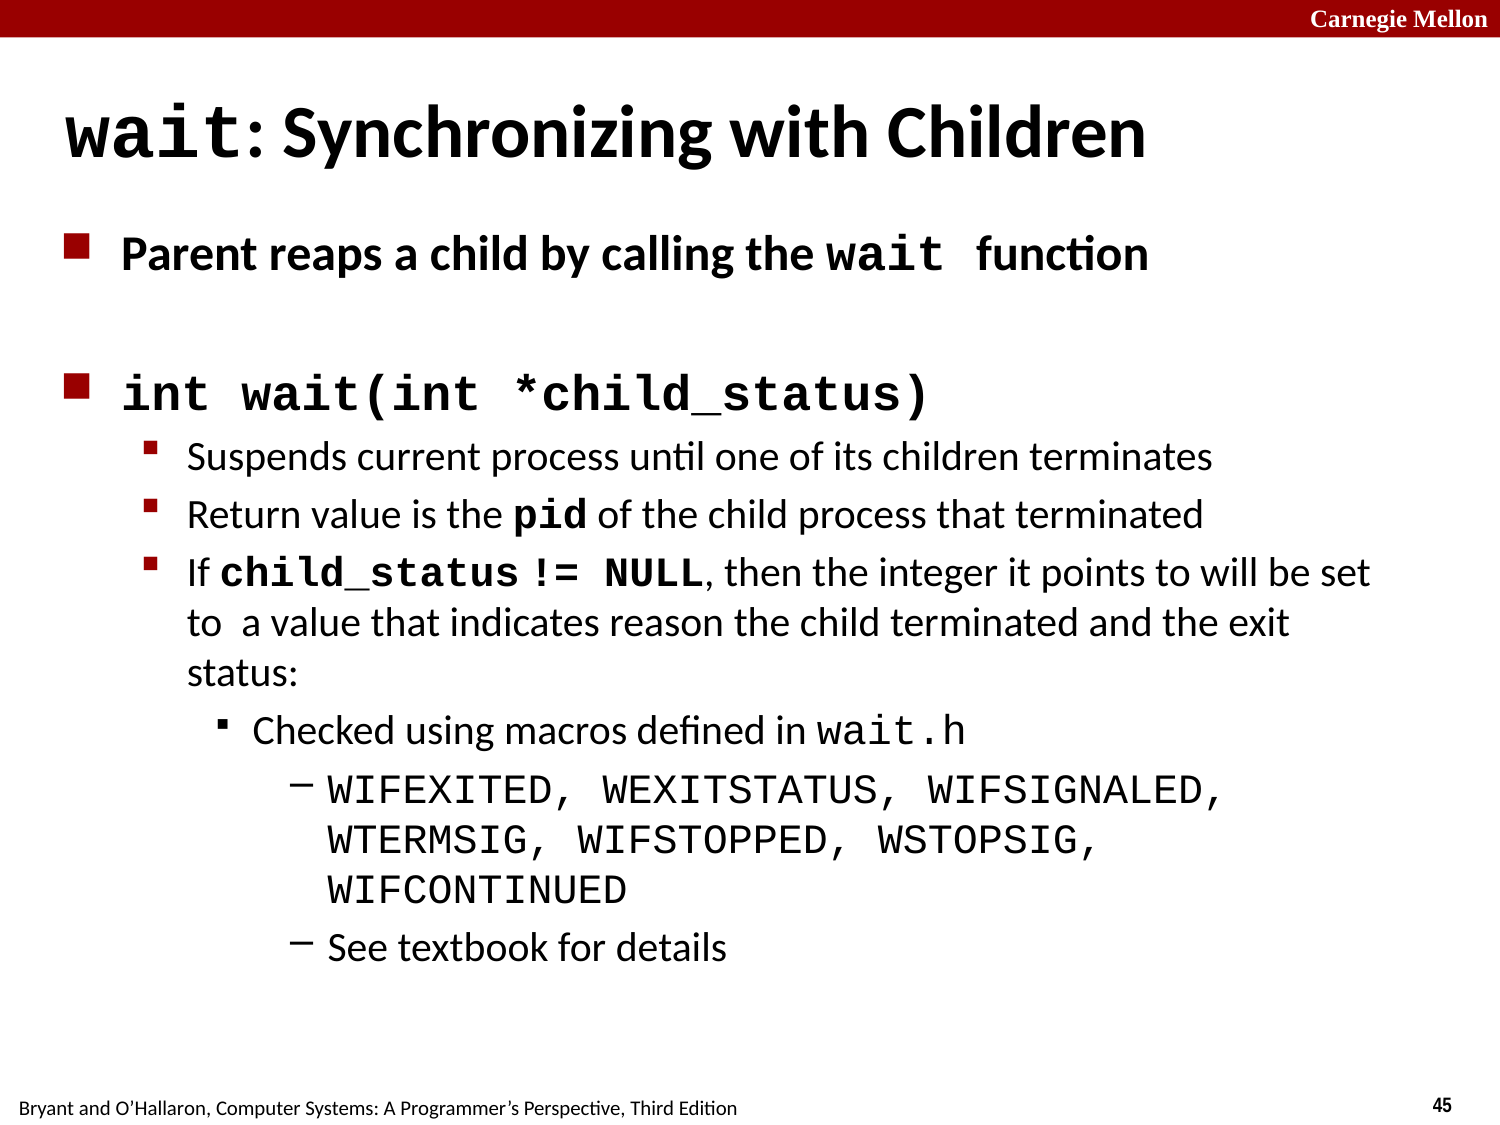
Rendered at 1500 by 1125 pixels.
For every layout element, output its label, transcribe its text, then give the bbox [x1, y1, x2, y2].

list Parent reaps a child by calling the wait function int wait(int *child_status) Suspends current process until one of its children terminates Return value is the pid of the child process that terminated If child_status != NULL, then the integer it points to will be set to a value that indicates reason the child terminated and the exit status: Checked using macros defined in wait.h WIFEXITED, WEXITSTATUS, WIFSIGNALED, WTERMSIG, WIFSTOPPED, WSTOPSIG, WIFCONTINUED See textbook for details [49, 212, 1405, 1051]
title wait: Synchronizing with Children [49, 80, 1413, 176]
